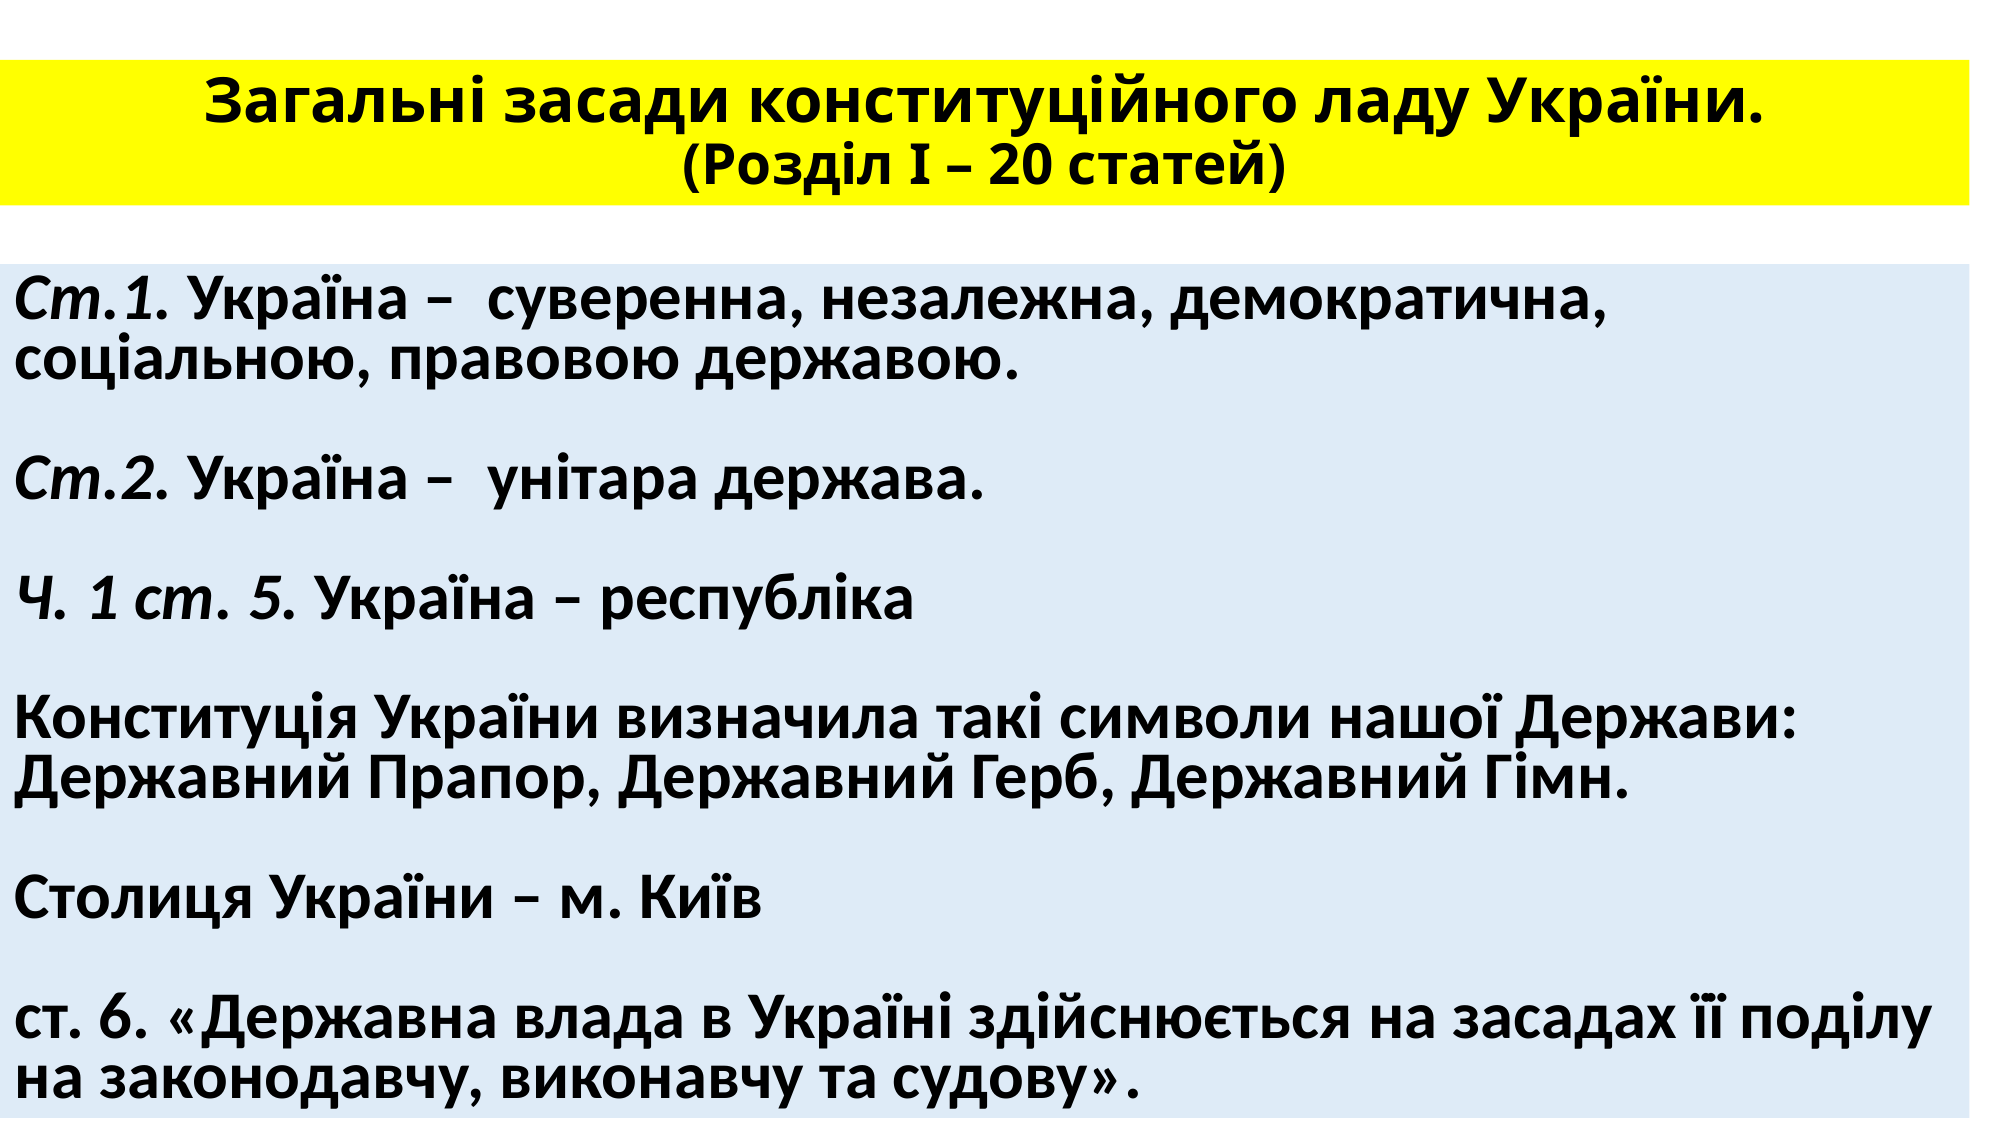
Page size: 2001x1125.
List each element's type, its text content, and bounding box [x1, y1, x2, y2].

title Загальні засади конституційного ладу України. (Розділ І – 20 статей) [0, 59, 1970, 206]
text_box Ст.1. Україна – суверенна, незалежна, демократична, соціальною, правовою державою. Ст.2. Україна – унітара держава. Ч. 1 ст. 5. Україна – республіка Конституція України визначила такі символи нашої Держави: Державний Прапор, Державний Герб, Державний Гімн. Столиця України – м. Київ ст. 6. «Державна влада в Україні здійснюється на засадах її поділу на законодавчу, виконавчу та судову». [0, 264, 1970, 1118]
